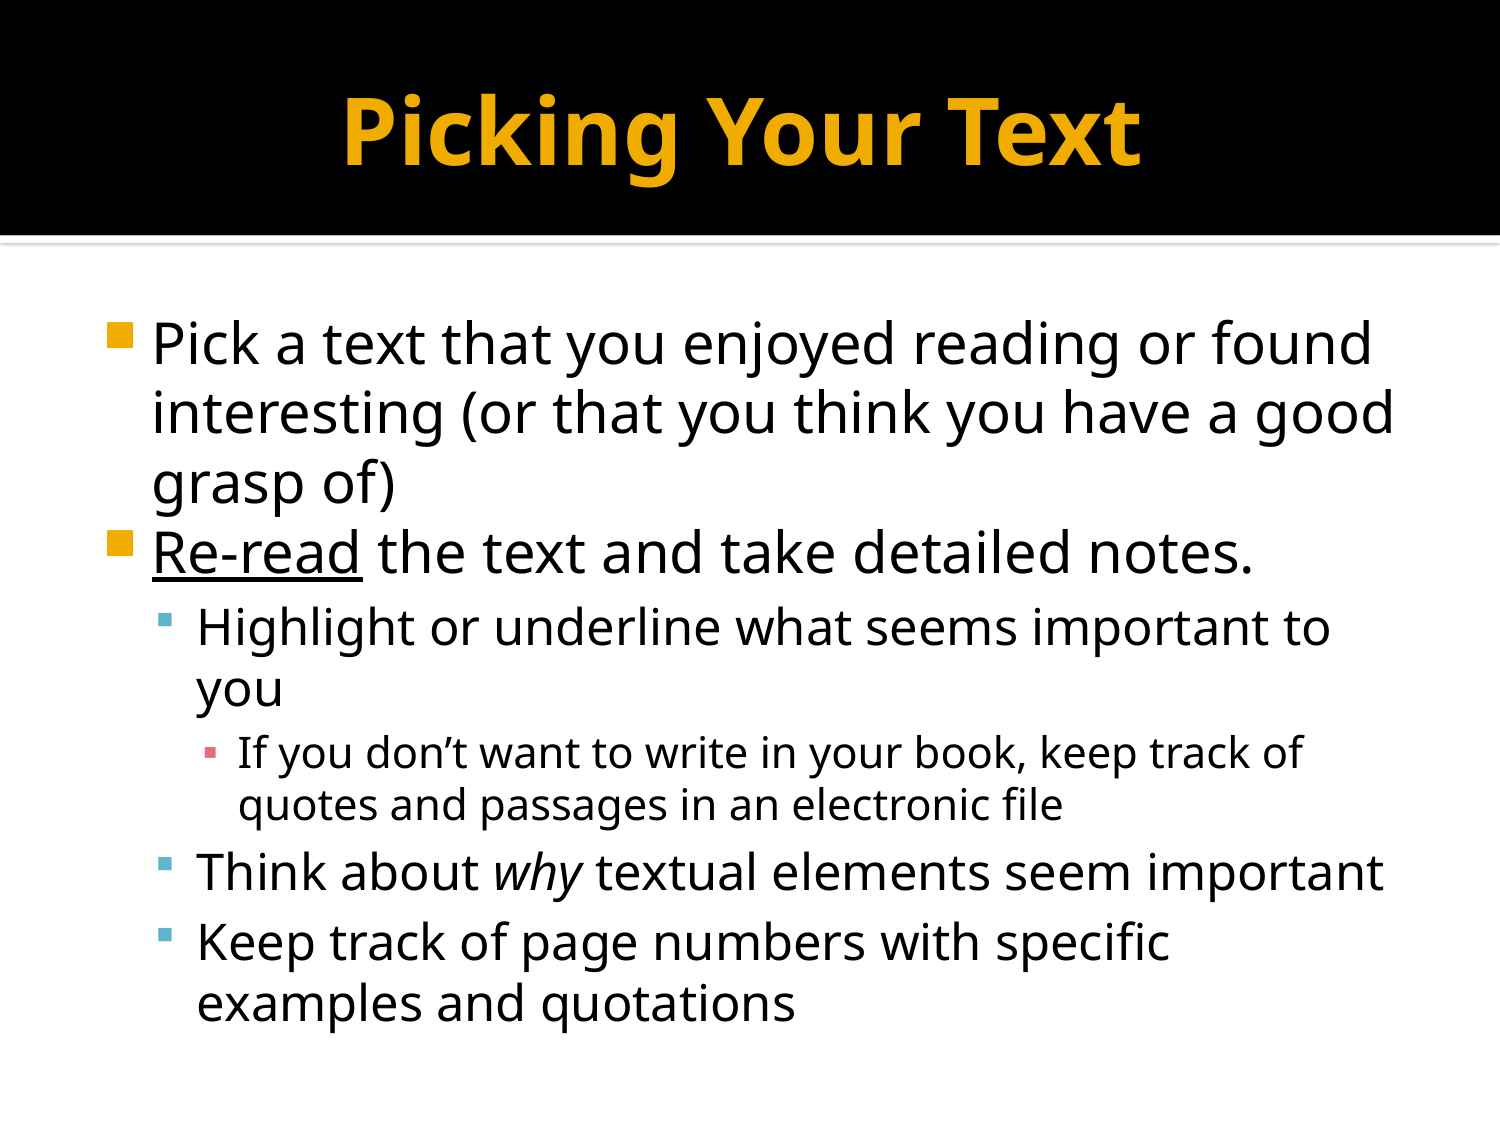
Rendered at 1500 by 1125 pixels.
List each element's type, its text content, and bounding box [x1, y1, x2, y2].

title Picking Your Text [75, 25, 1425, 231]
list Pick a text that you enjoyed reading or found interesting (or that you think you have a good grasp of) Re-read the text and take detailed notes. Highlight or underline what seems important to you If you don’t want to write in your book, keep track of quotes and passages in an electronic file Think about why textual elements seem important Keep track of page numbers with specific examples and quotations [75, 291, 1425, 1050]
